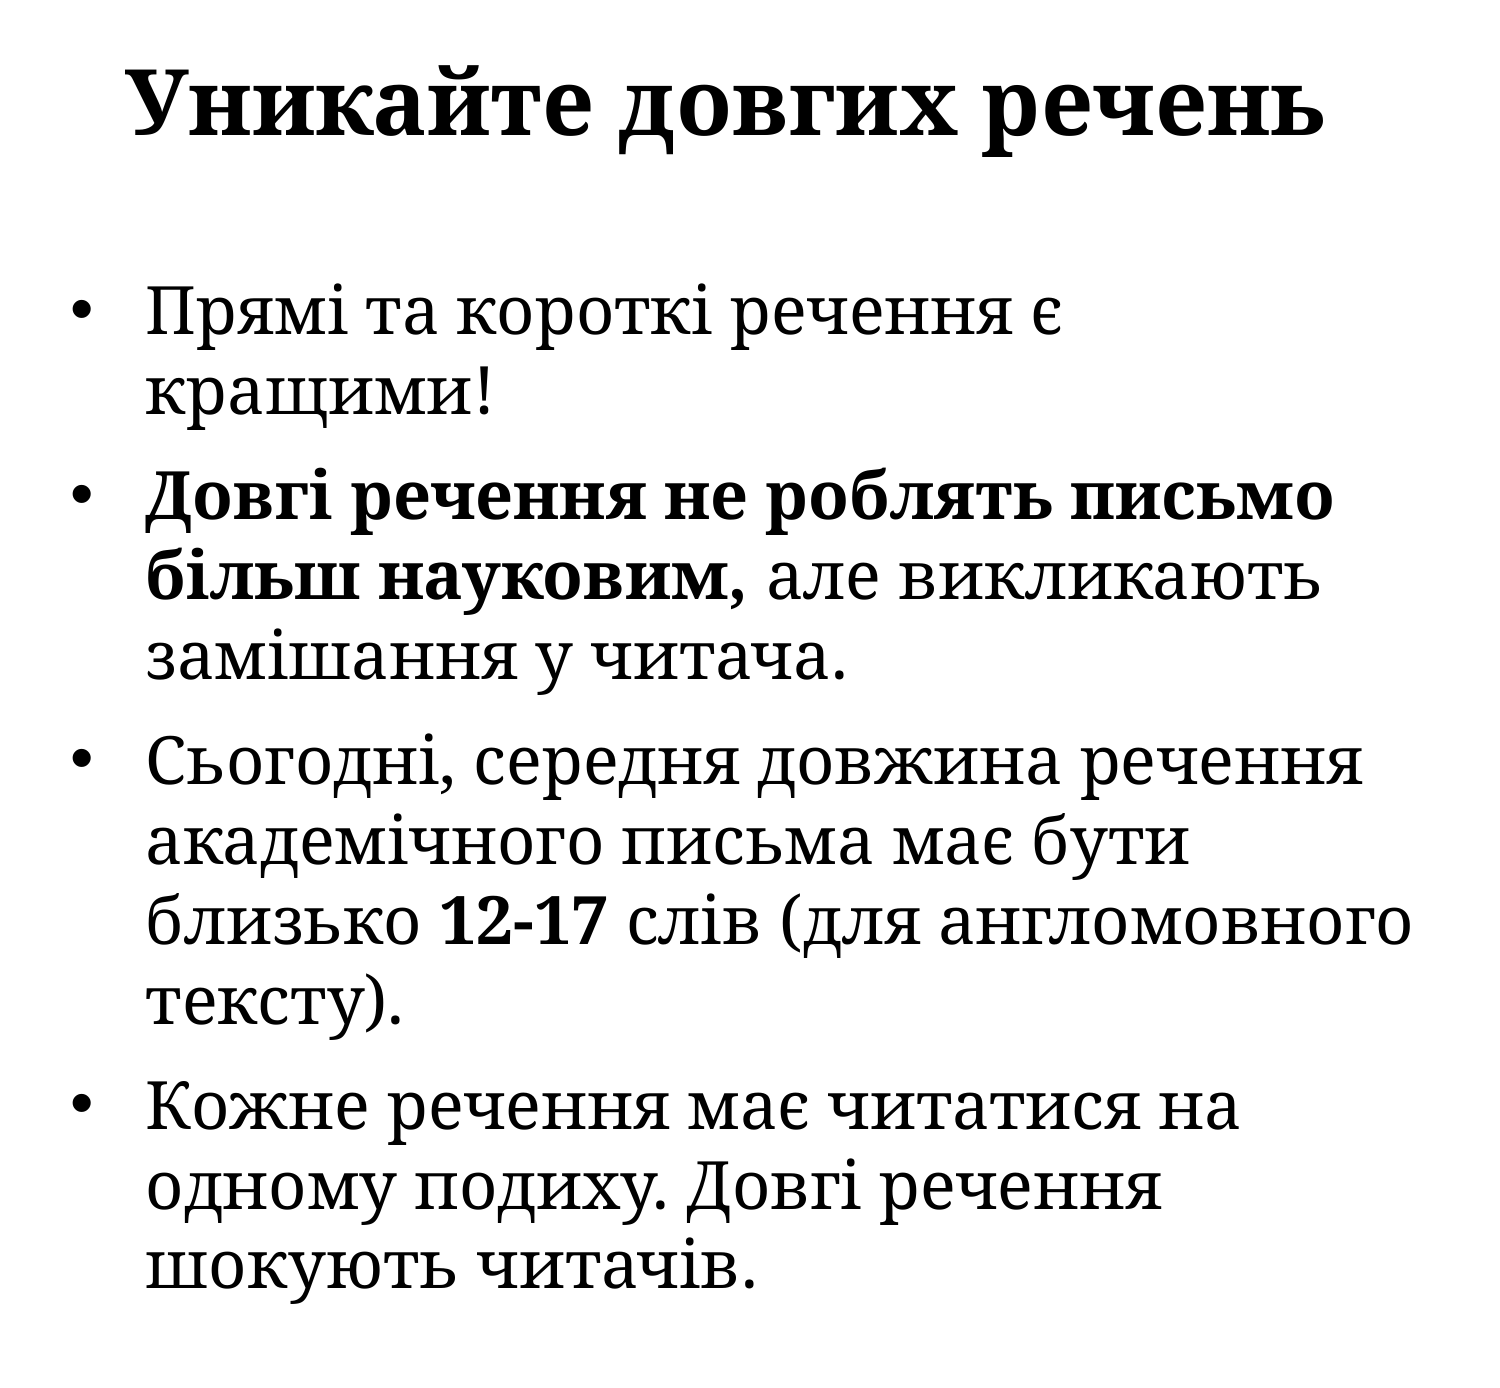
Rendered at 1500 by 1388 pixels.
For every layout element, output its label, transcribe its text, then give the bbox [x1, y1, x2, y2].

list Прямі та короткі речення є кращими! Довгі речення не роблять письмо більш науковим, але викликають замішання у читача. Сьогодні, середня довжина речення академічного письма має бути близько 12-17 слів (для англомовного тексту). Кожне речення має читатися на одному подиху. Довгі речення шокують читачів. Dr. Angel Borja (2015) [70, 267, 1430, 1283]
title Уникайте довгих речень [125, 43, 1475, 155]
